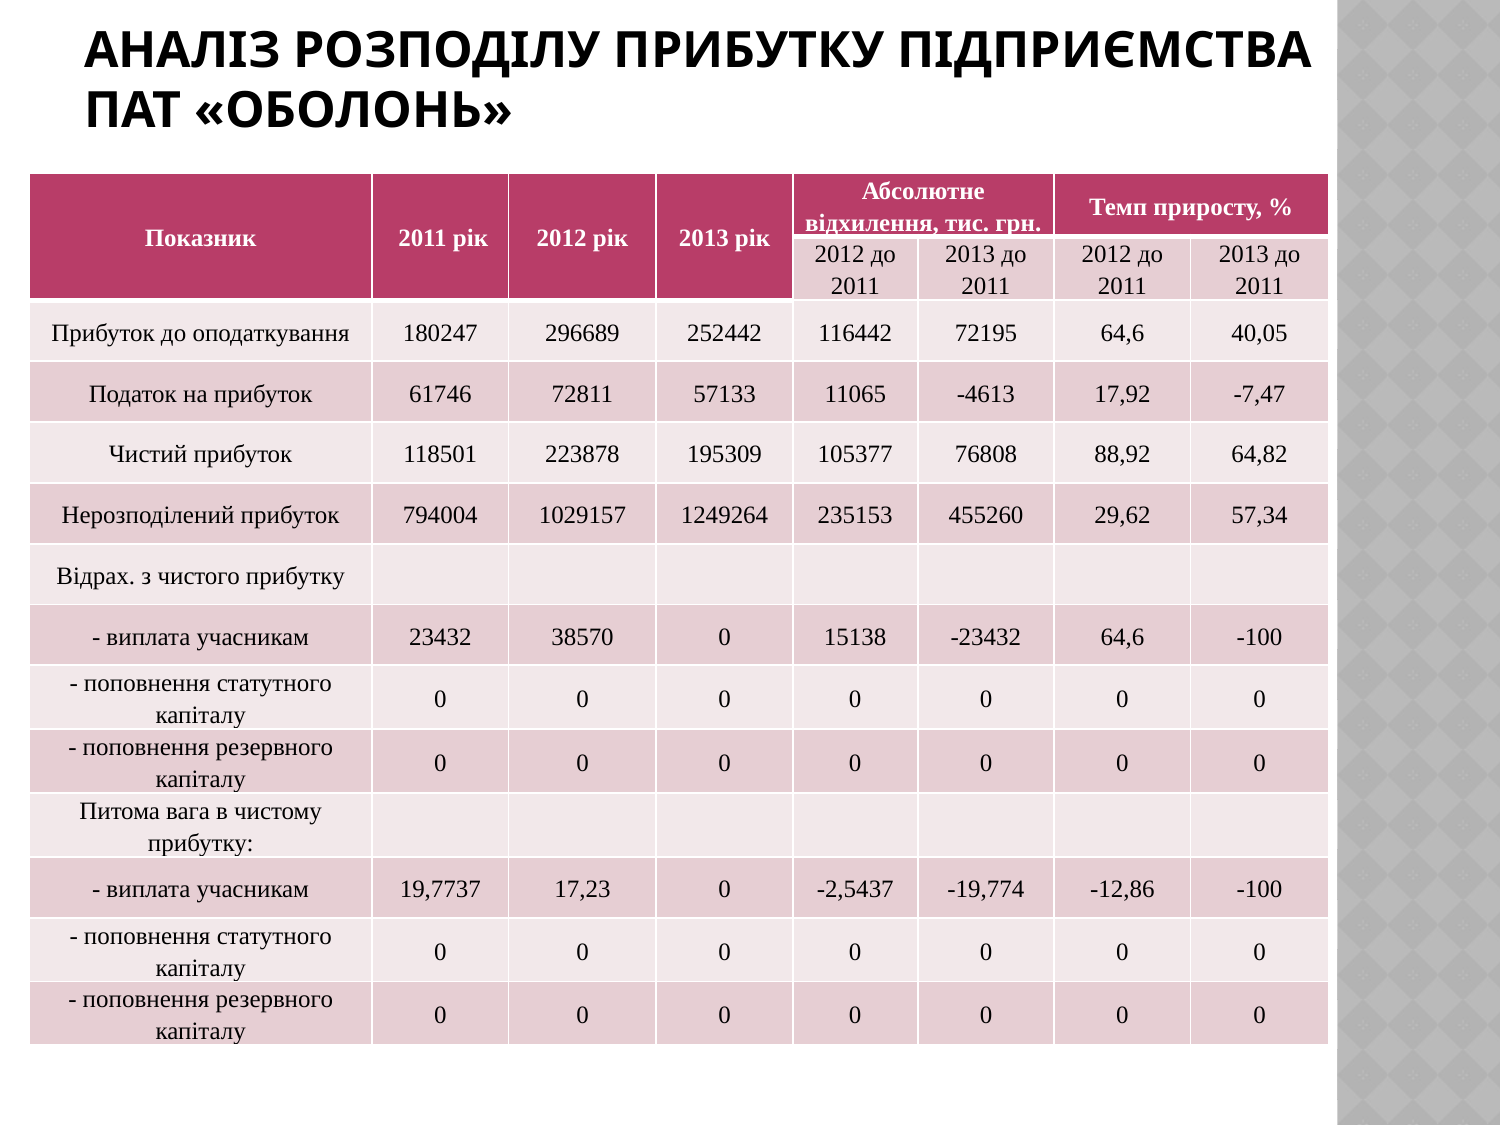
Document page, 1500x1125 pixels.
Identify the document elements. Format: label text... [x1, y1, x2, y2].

table_cell -100 [1191, 605, 1328, 664]
table_cell Прибуток до оподаткування [30, 303, 371, 360]
table_cell 105377 [794, 423, 917, 482]
table_cell Питома вага в чистому прибутку: [30, 794, 371, 856]
table_cell 0 [657, 982, 792, 1044]
table_cell 11065 [794, 362, 917, 421]
table_cell 0 [1337, 0, 1500, 1125]
table_header Темп приросту, % [1055, 174, 1328, 234]
table_cell 0 [794, 982, 917, 1044]
title Аналіз розподілу прибутку підприємства ПАТ «Оболонь» [76, 0, 1427, 138]
table_cell 0 [1055, 919, 1190, 981]
table_cell 0 [919, 730, 1053, 792]
table_cell [657, 545, 792, 604]
table_cell -19,774 [919, 858, 1053, 917]
table_cell -7,47 [1191, 362, 1328, 421]
table_cell [794, 794, 917, 856]
table_header Показник [30, 174, 371, 298]
table_cell 252442 [657, 303, 792, 360]
table_cell 0 [794, 666, 917, 728]
table_cell 0 [919, 919, 1053, 981]
table_cell 0 [1055, 982, 1190, 1044]
table_cell 0 [919, 666, 1053, 728]
table_cell 0 [1191, 666, 1328, 728]
table_cell - поповнення статутного капіталу [30, 666, 371, 728]
table_cell 61746 [373, 362, 508, 421]
table_cell 0 [794, 919, 917, 981]
table_cell Податок на прибуток [30, 362, 371, 421]
table_cell 118501 [373, 423, 508, 482]
table_cell [509, 545, 655, 604]
table_cell [919, 545, 1053, 604]
table_cell 0 [1191, 919, 1328, 981]
table_cell 0 [657, 858, 792, 917]
table_cell 76808 [919, 423, 1053, 482]
table_header Абсолютне відхилення, тис. грн. [794, 174, 1053, 234]
table_cell Чистий прибуток [30, 423, 371, 482]
table_cell -2,5437 [794, 858, 917, 917]
table_cell 64,82 [1191, 423, 1328, 482]
table_cell - поповнення статутного капіталу [30, 919, 371, 981]
table_cell - поповнення резервного капіталу [30, 982, 371, 1044]
table_cell - виплата учасникам [30, 858, 371, 917]
table_cell 29,62 [1055, 484, 1190, 543]
table_cell 0 [657, 605, 792, 664]
table_cell Відрах. з чистого прибутку [30, 545, 371, 604]
table_cell [1055, 545, 1190, 604]
table_cell 0 [794, 730, 917, 792]
table_cell Нерозподілений прибуток [30, 484, 371, 543]
table_cell 0 [509, 666, 655, 728]
table_cell 0 [919, 982, 1053, 1044]
table_cell -100 [1191, 858, 1328, 917]
table_cell 0 [1055, 730, 1190, 792]
table_cell [657, 794, 792, 856]
table_cell 0 [373, 919, 508, 981]
table_cell 0 [1191, 730, 1328, 792]
table_cell [373, 545, 508, 604]
table_cell 0 [509, 919, 655, 981]
table_cell 116442 [794, 301, 917, 360]
table_cell - виплата учасникам [30, 605, 371, 664]
table_cell 64,6 [1055, 605, 1190, 664]
table_cell 38570 [509, 605, 655, 664]
table_cell 0 [1055, 666, 1190, 728]
table_header 2013 рік [657, 174, 792, 298]
table_cell 296689 [509, 303, 655, 360]
table_cell [373, 794, 508, 856]
table_cell 223878 [509, 423, 655, 482]
table_cell 2013 до 2011 [1191, 239, 1328, 299]
table_cell 0 [373, 666, 508, 728]
table_cell 0 [373, 982, 508, 1044]
table_cell 40,05 [1191, 301, 1328, 360]
table_cell 15138 [794, 605, 917, 664]
table_cell 17,23 [509, 858, 655, 917]
table_cell [794, 545, 917, 604]
table_cell 19,7737 [373, 858, 508, 917]
table_cell 72811 [509, 362, 655, 421]
table_cell 195309 [657, 423, 792, 482]
table_cell 235153 [794, 484, 917, 543]
table_cell 1249264 [657, 484, 792, 543]
table_cell 88,92 [1055, 423, 1190, 482]
table_cell 64,6 [1055, 301, 1190, 360]
table_cell -23432 [919, 605, 1053, 664]
table_header 2012 рік [509, 174, 655, 298]
table_cell 72195 [919, 301, 1053, 360]
table_cell 0 [509, 982, 655, 1044]
table_cell 57,34 [1191, 484, 1328, 543]
table_cell -12,86 [1055, 858, 1190, 917]
table_cell 455260 [919, 484, 1053, 543]
table_cell -4613 [919, 362, 1053, 421]
table_cell 0 [657, 730, 792, 792]
table_cell 2012 до 2011 [794, 239, 917, 299]
table_header 2011 рік [373, 174, 508, 298]
table_cell 1029157 [509, 484, 655, 543]
table_cell 0 [1191, 982, 1328, 1044]
table_cell - поповнення резервного капіталу [30, 730, 371, 792]
table_cell [1055, 794, 1190, 856]
table_cell 0 [657, 919, 792, 981]
table_cell 17,92 [1055, 362, 1190, 421]
table_cell [919, 794, 1053, 856]
table_cell [509, 794, 655, 856]
table_cell 57133 [657, 362, 792, 421]
table_cell 794004 [373, 484, 508, 543]
table_cell 23432 [373, 605, 508, 664]
table_cell 0 [509, 730, 655, 792]
table_cell 2013 до 2011 [919, 239, 1053, 299]
table_cell 0 [373, 730, 508, 792]
table_cell 0 [657, 666, 792, 728]
table_cell 180247 [373, 303, 508, 360]
table_cell [1191, 794, 1328, 856]
table_cell 2012 до 2011 [1055, 239, 1190, 299]
table_cell [1191, 545, 1328, 604]
